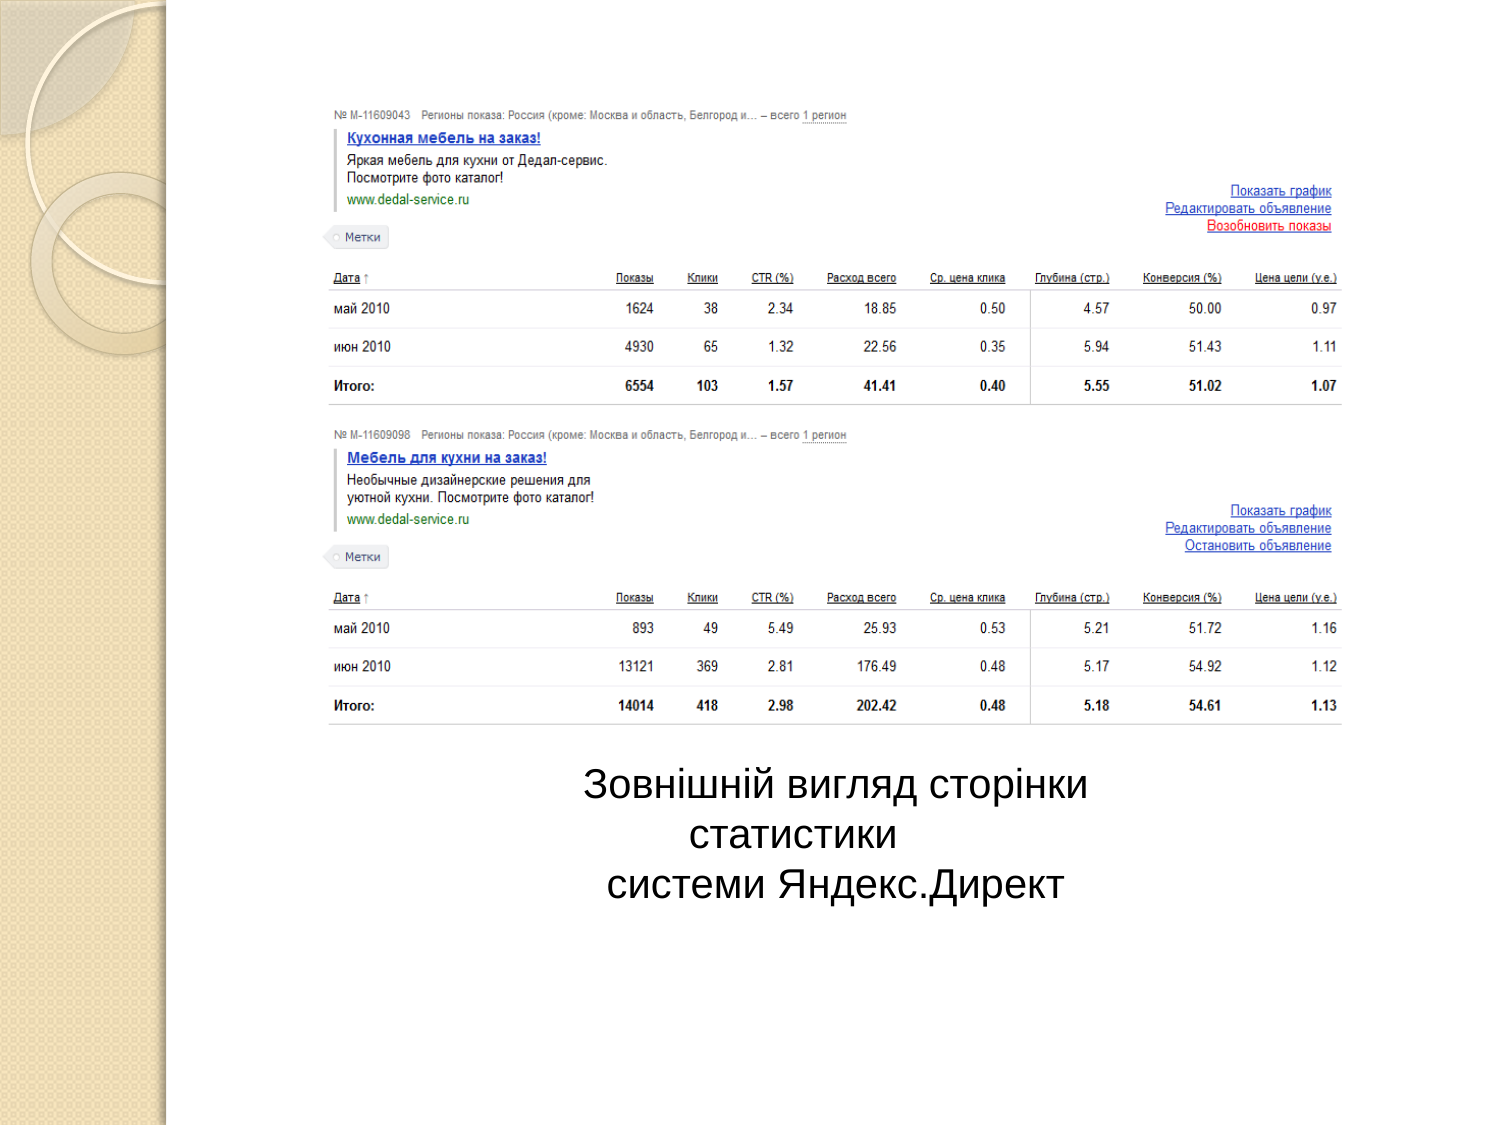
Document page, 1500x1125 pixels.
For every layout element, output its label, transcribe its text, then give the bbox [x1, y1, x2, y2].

text_box Зовнішній вигляд сторінки статистики системи Яндекс.Директ [414, 773, 1183, 889]
picture [292, 93, 1355, 727]
text_box [0, 0, 1500, 75]
